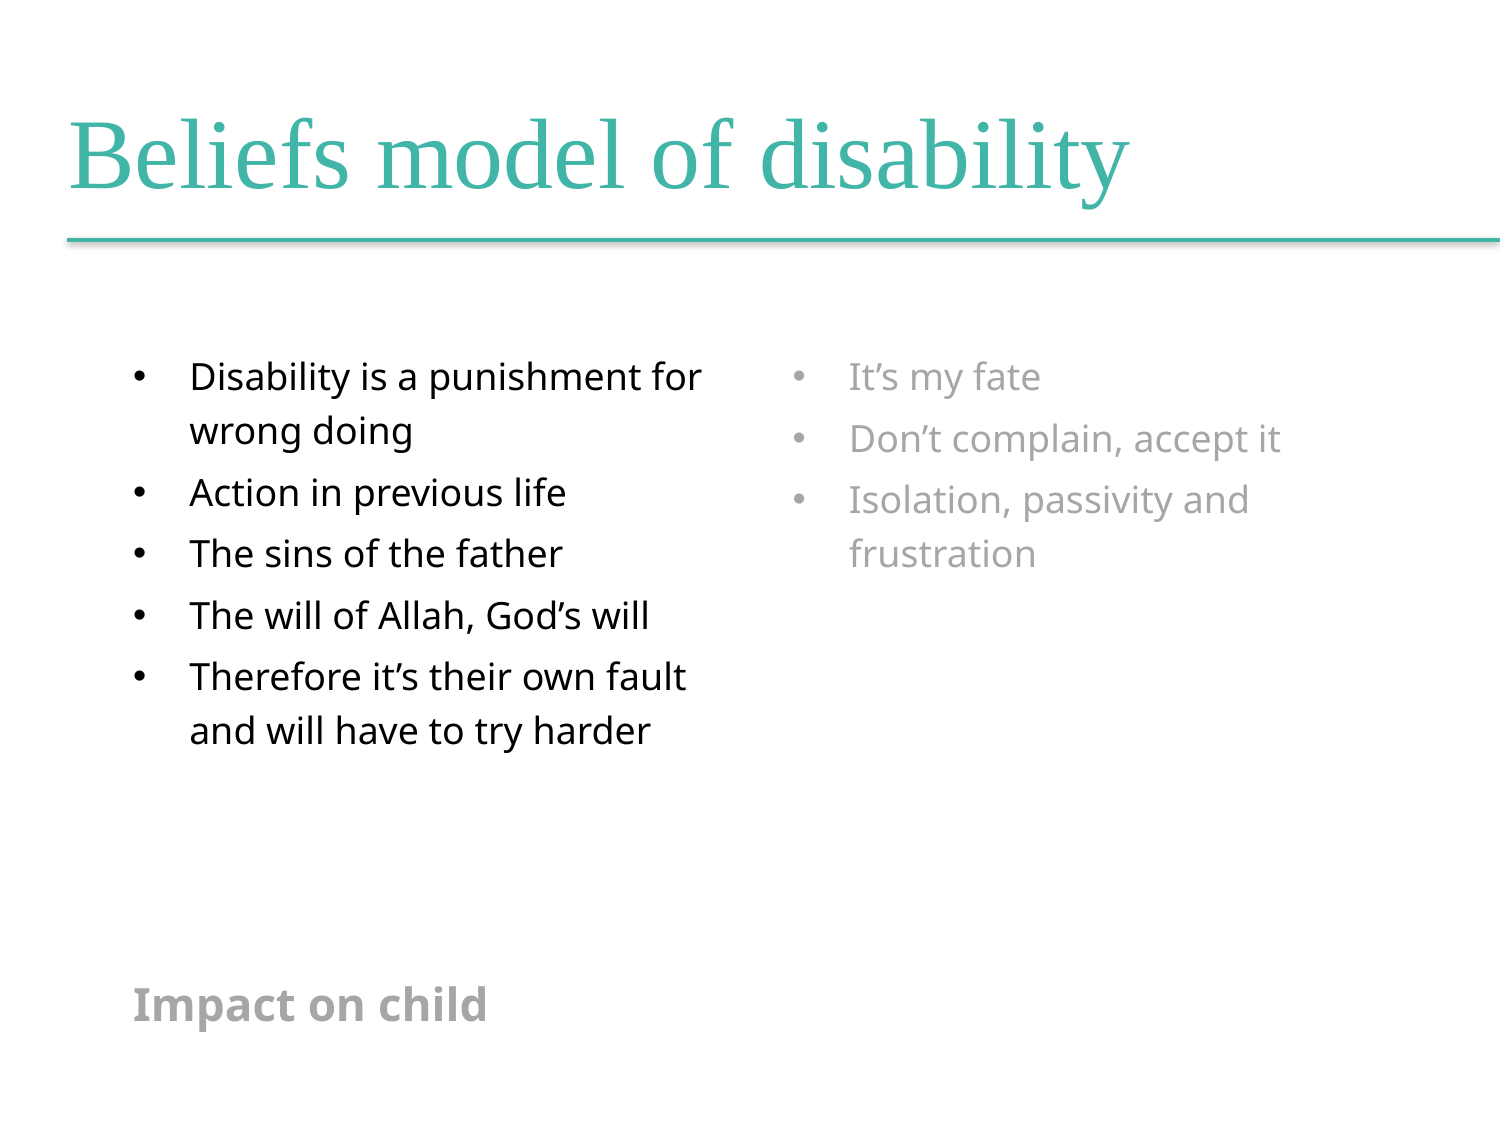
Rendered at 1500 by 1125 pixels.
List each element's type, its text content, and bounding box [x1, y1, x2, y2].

text_box Beliefs model of disability [53, 15, 1448, 304]
list Disability is a punishment for wrong doing Action in previous life The sins of the father The will of Allah, God’s will Therefore it’s their own fault and will have to try harder Impact on child It’s my fate Don’t complain, accept it Isolation, passivity and frustration [118, 336, 1391, 1080]
